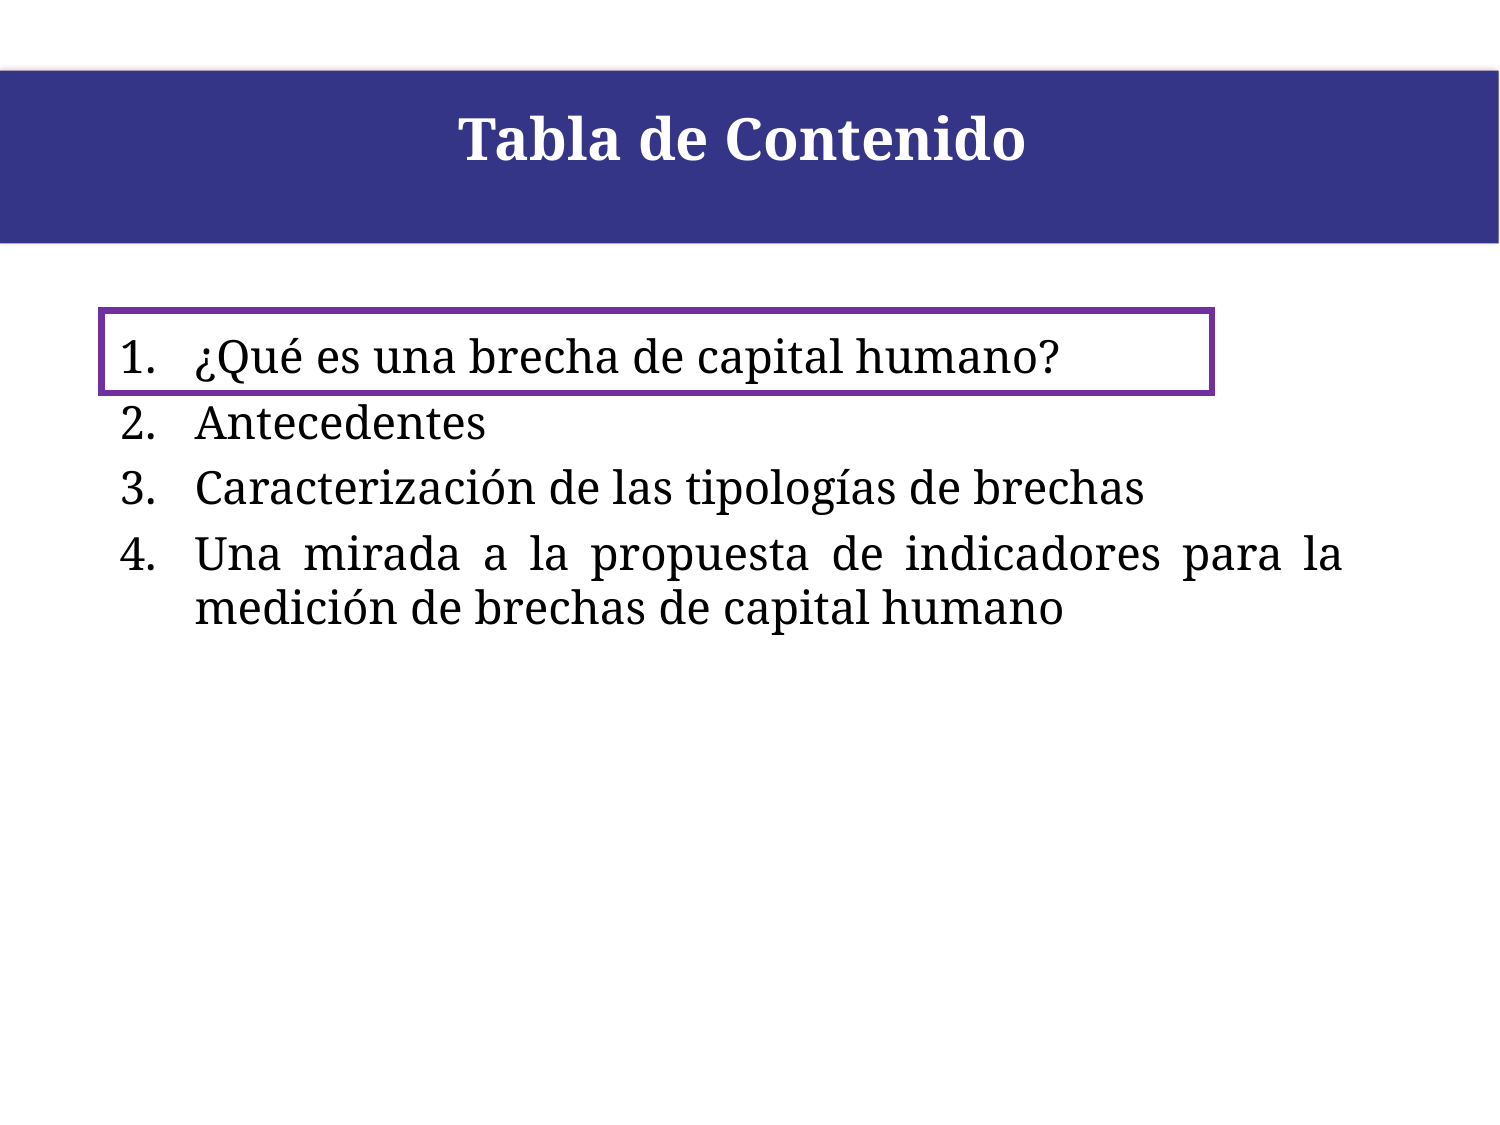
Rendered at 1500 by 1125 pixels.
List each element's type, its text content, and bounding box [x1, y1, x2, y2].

text_box Tabla de Contenido [0, 101, 1464, 172]
text_box [101, 310, 1212, 394]
text_box [0, 70, 1499, 244]
text_box ¿Qué es una brecha de capital humano? Antecedentes Caracterización de las tipologías de brechas Una mirada a la propuesta de indicadores para la medición de brechas de capital humano [112, 255, 1353, 1058]
